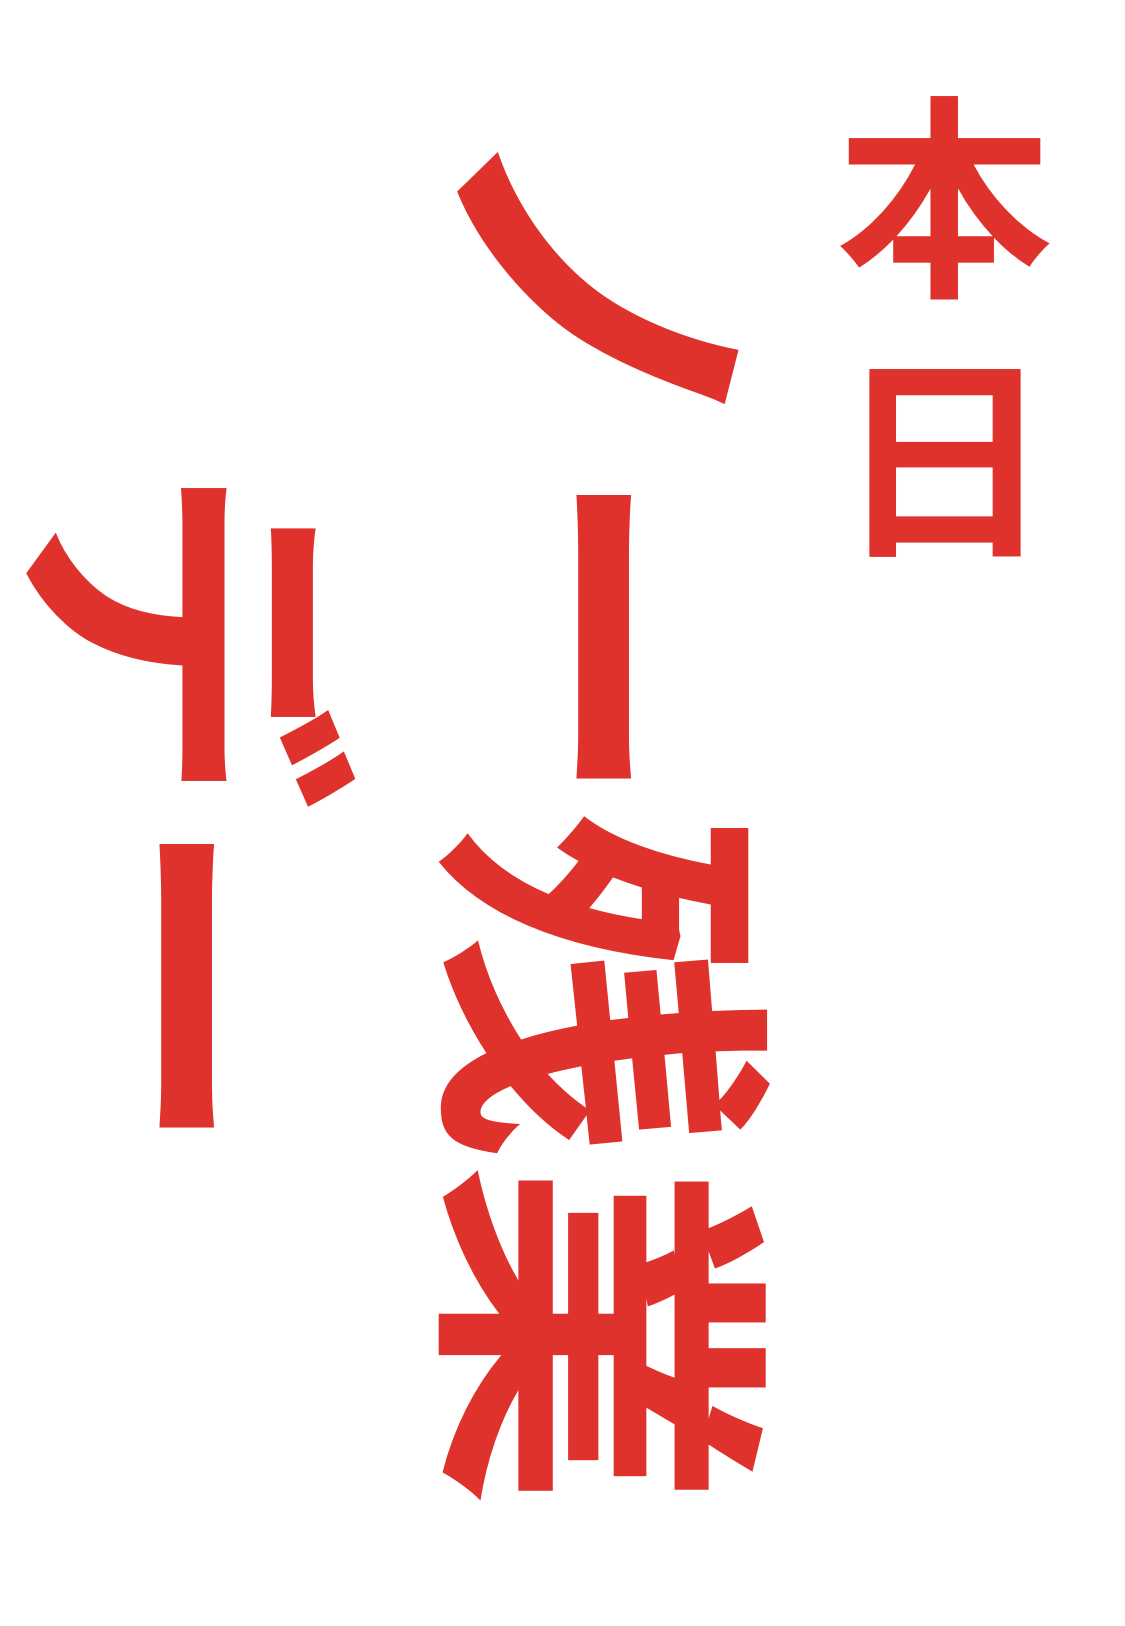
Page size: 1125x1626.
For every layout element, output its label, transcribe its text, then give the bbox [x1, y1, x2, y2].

text_box 本 日 [768, 56, 1121, 592]
text_box ノー残業デー [0, 0, 834, 1625]
